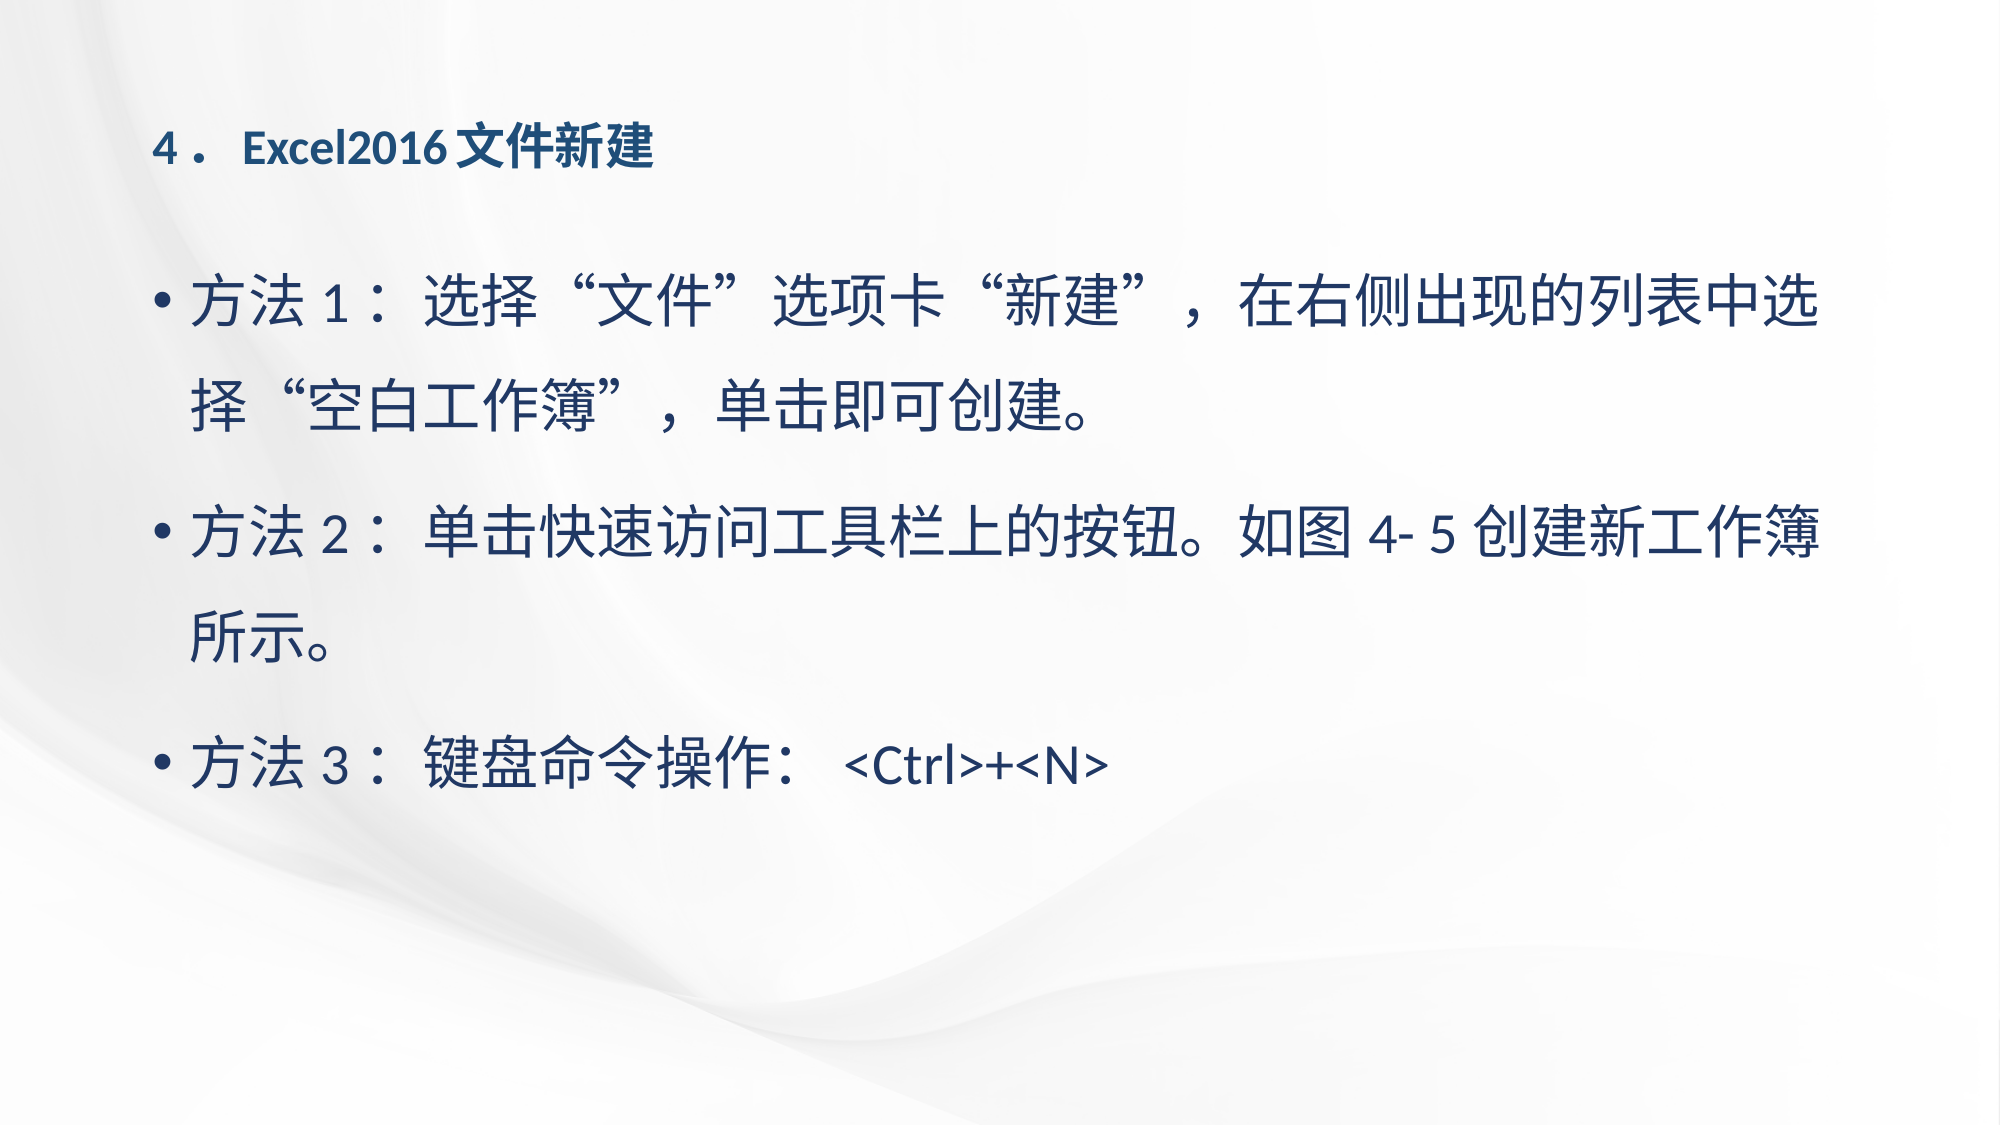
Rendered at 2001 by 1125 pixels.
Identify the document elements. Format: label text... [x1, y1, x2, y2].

title 4．Excel2016文件新建 [137, 59, 1863, 184]
list 方法1：选择“文件”选项卡“新建”，在右侧出现的列表中选择“空白工作簿”，单击即可创建。 方法2：单击快速访问工具栏上的按钮。如图4- 5创建新工作簿所示。 方法3：键盘命令操作：<Ctrl>+<N> [137, 222, 1863, 1043]
